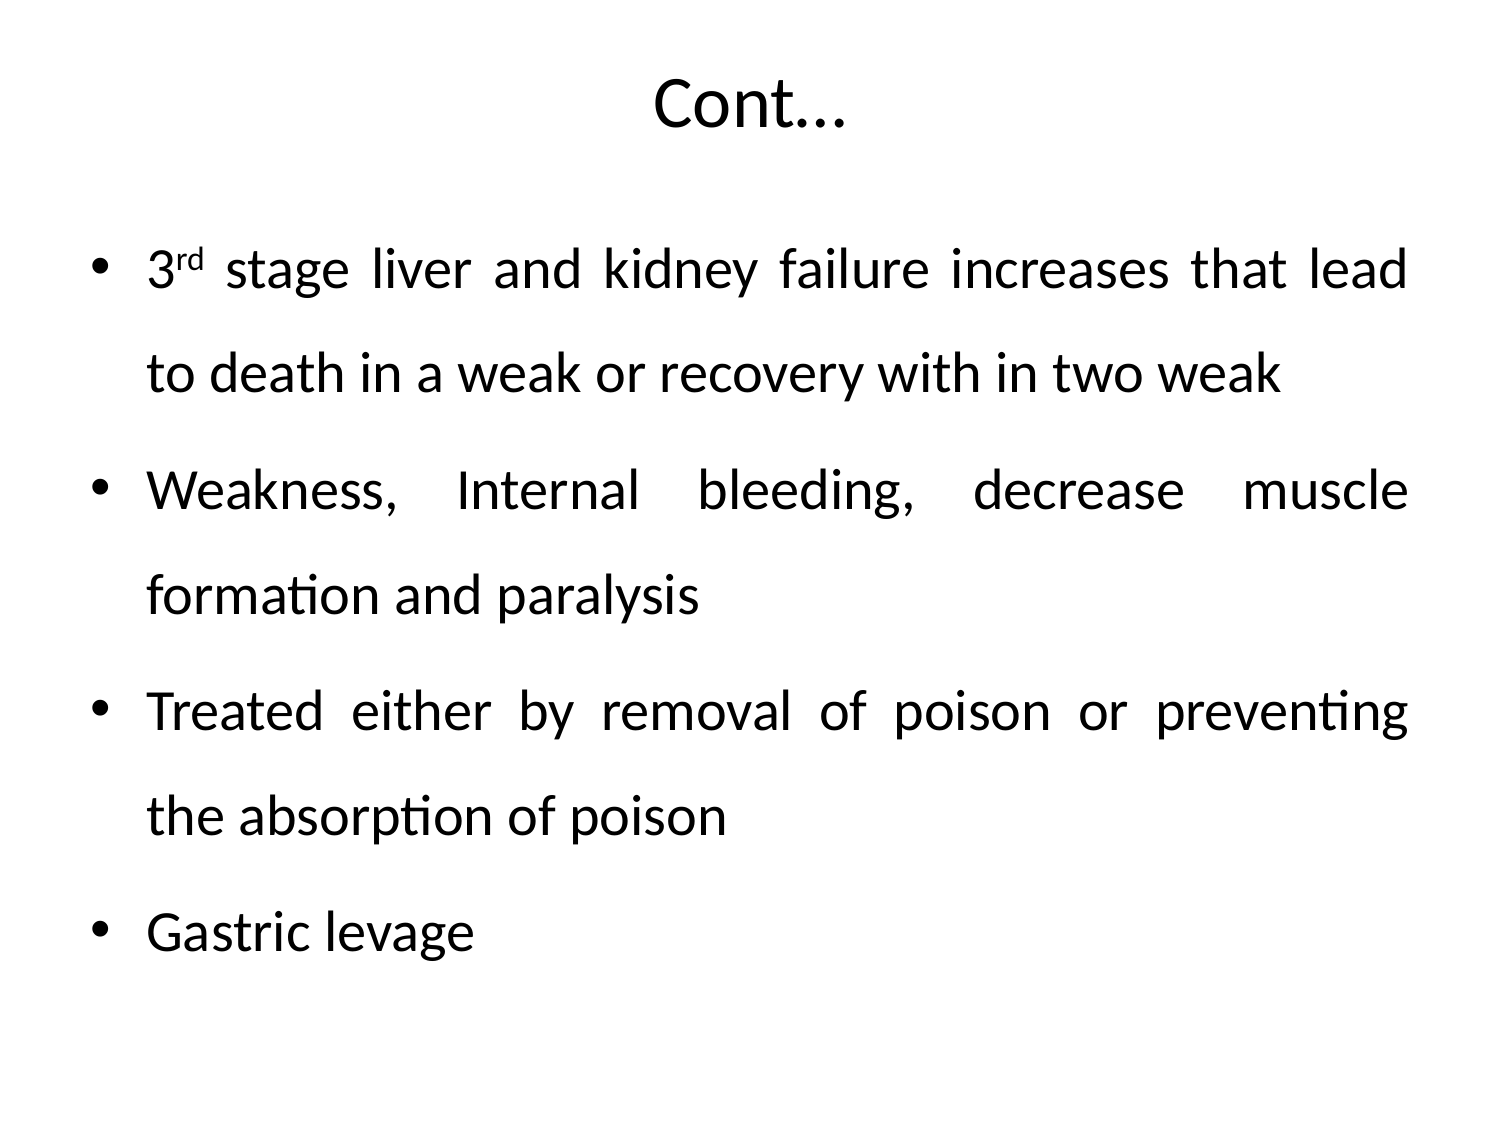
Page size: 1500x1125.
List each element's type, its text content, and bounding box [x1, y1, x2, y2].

title Cont… [75, 45, 1425, 150]
list 3rd stage liver and kidney failure increases that lead to death in a weak or recovery with in two weak Weakness, Internal bleeding, decrease muscle formation and paralysis Treated either by removal of poison or preventing the absorption of poison Gastric levage [75, 187, 1425, 1063]
